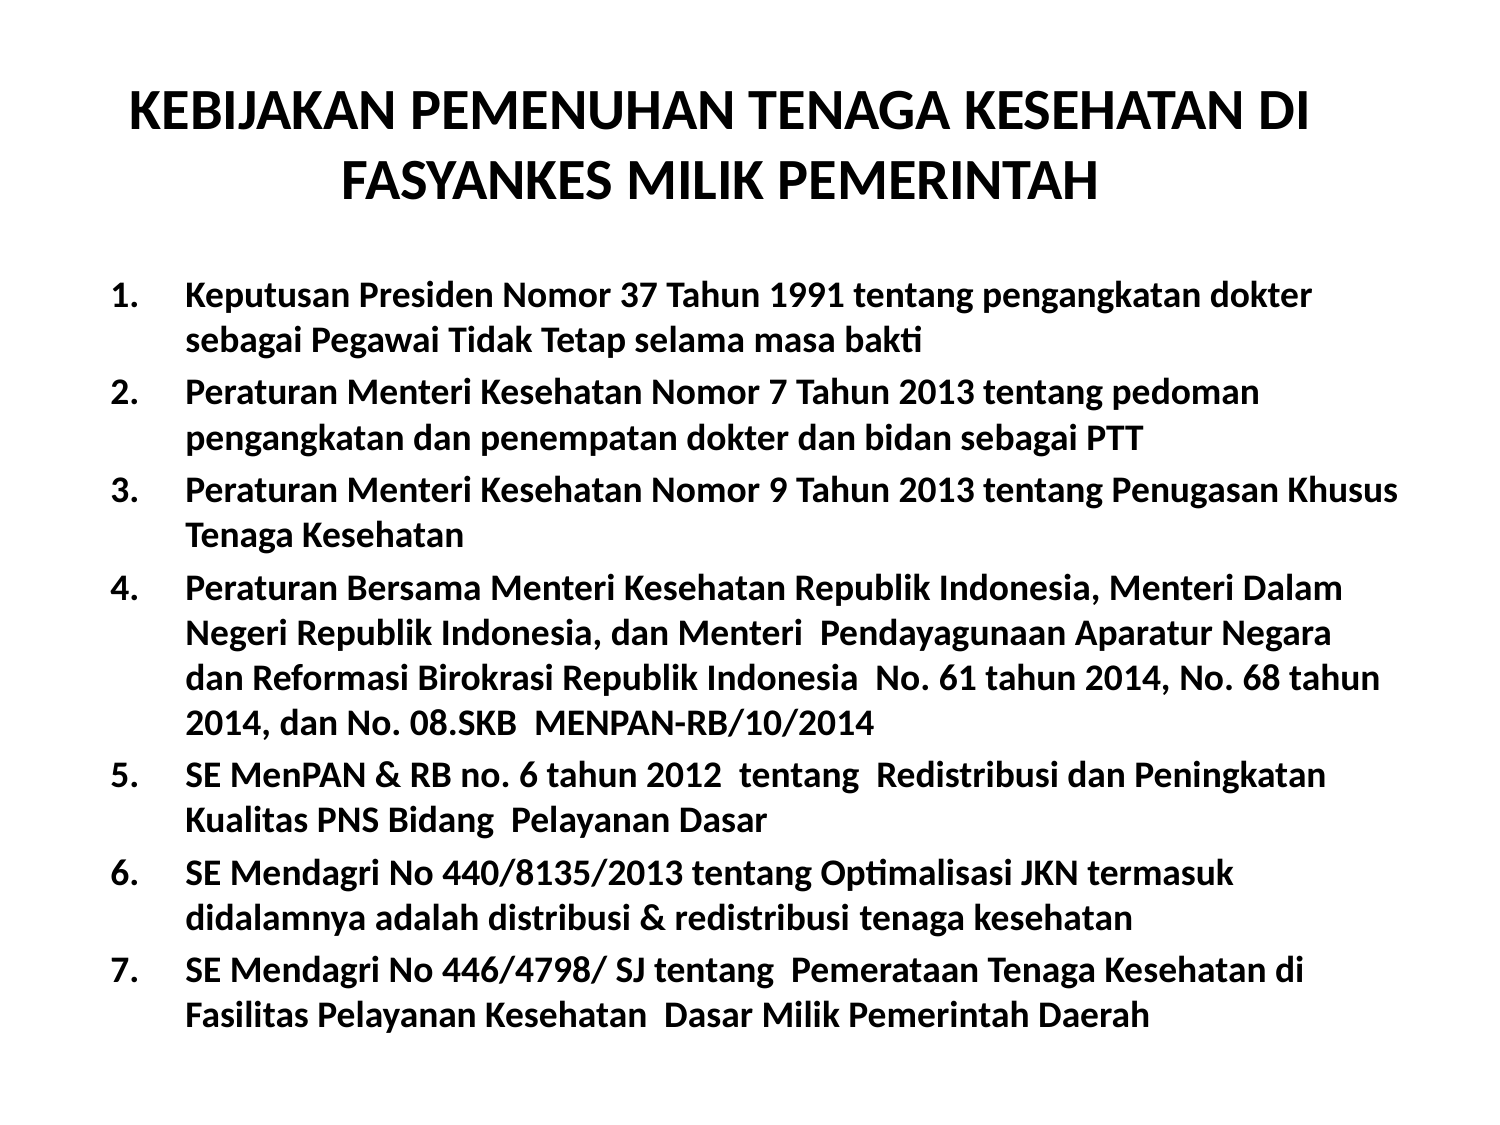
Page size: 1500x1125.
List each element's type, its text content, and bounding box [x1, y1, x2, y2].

list Keputusan Presiden Nomor 37 Tahun 1991 tentang pengangkatan dokter sebagai Pegawai Tidak Tetap selama masa bakti Peraturan Menteri Kesehatan Nomor 7 Tahun 2013 tentang pedoman pengangkatan dan penempatan dokter dan bidan sebagai PTT Peraturan Menteri Kesehatan Nomor 9 Tahun 2013 tentang Penugasan Khusus Tenaga Kesehatan Peraturan Bersama Menteri Kesehatan Republik Indonesia, Menteri Dalam Negeri Republik Indonesia, dan Menteri Pendayagunaan Aparatur Negara dan Reformasi Birokrasi Republik Indonesia No. 61 tahun 2014, No. 68 tahun 2014, dan No. 08.SKB MENPAN-RB/10/2014 SE MenPAN & RB no. 6 tahun 2012 tentang Redistribusi dan Peningkatan Kualitas PNS Bidang Pelayanan Dasar SE Mendagri No 440/8135/2013 tentang Optimalisasi JKN termasuk didalamnya adalah distribusi & redistribusi tenaga kesehatan SE Mendagri No 446/4798/ SJ tentang Pemerataan Tenaga Kesehatan di Fasilitas Pelayanan Kesehatan Dasar Milik Pemerintah Daerah [76, 262, 1424, 1058]
title KEBIJAKAN PEMENUHAN TENAGA KESEHATAN DI FASYANKES MILIK PEMERINTAH [76, 14, 1365, 262]
